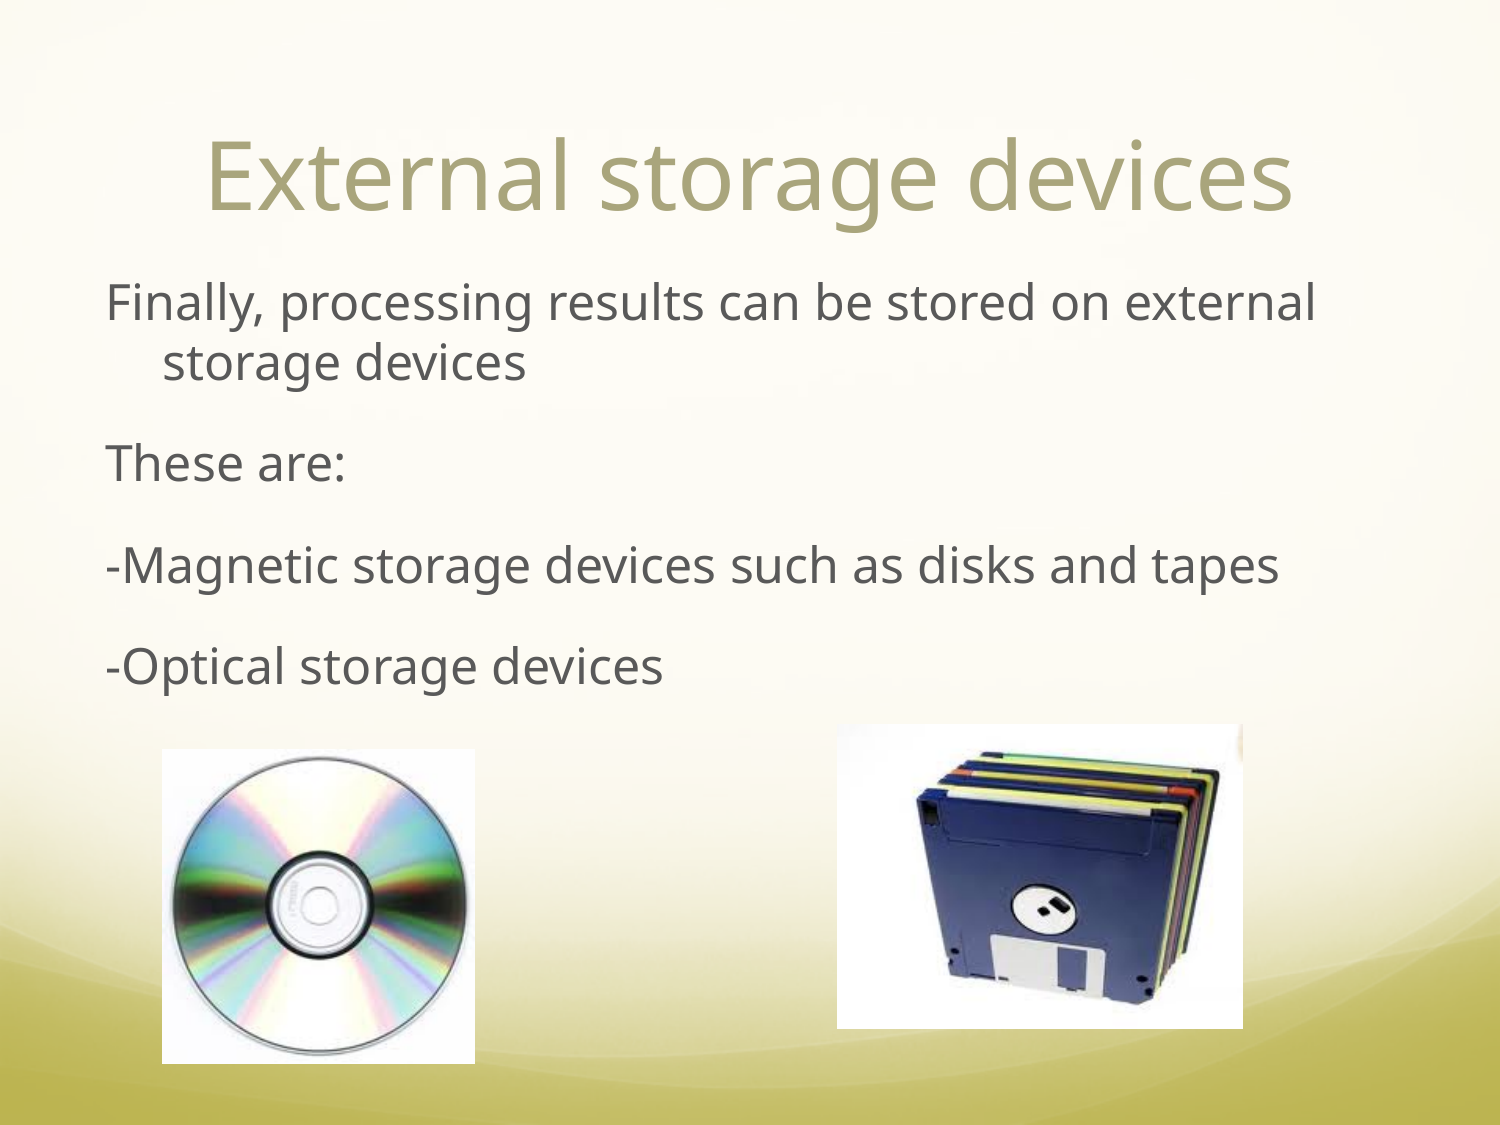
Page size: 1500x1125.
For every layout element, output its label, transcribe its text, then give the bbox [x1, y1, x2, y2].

title External storage devices [89, 17, 1410, 238]
picture [161, 749, 476, 1065]
picture [836, 724, 1243, 1029]
list Finally, processing results can be stored on external storage devices These are: -Magnetic storage devices such as disks and tapes -Optical storage devices [89, 262, 1410, 976]
